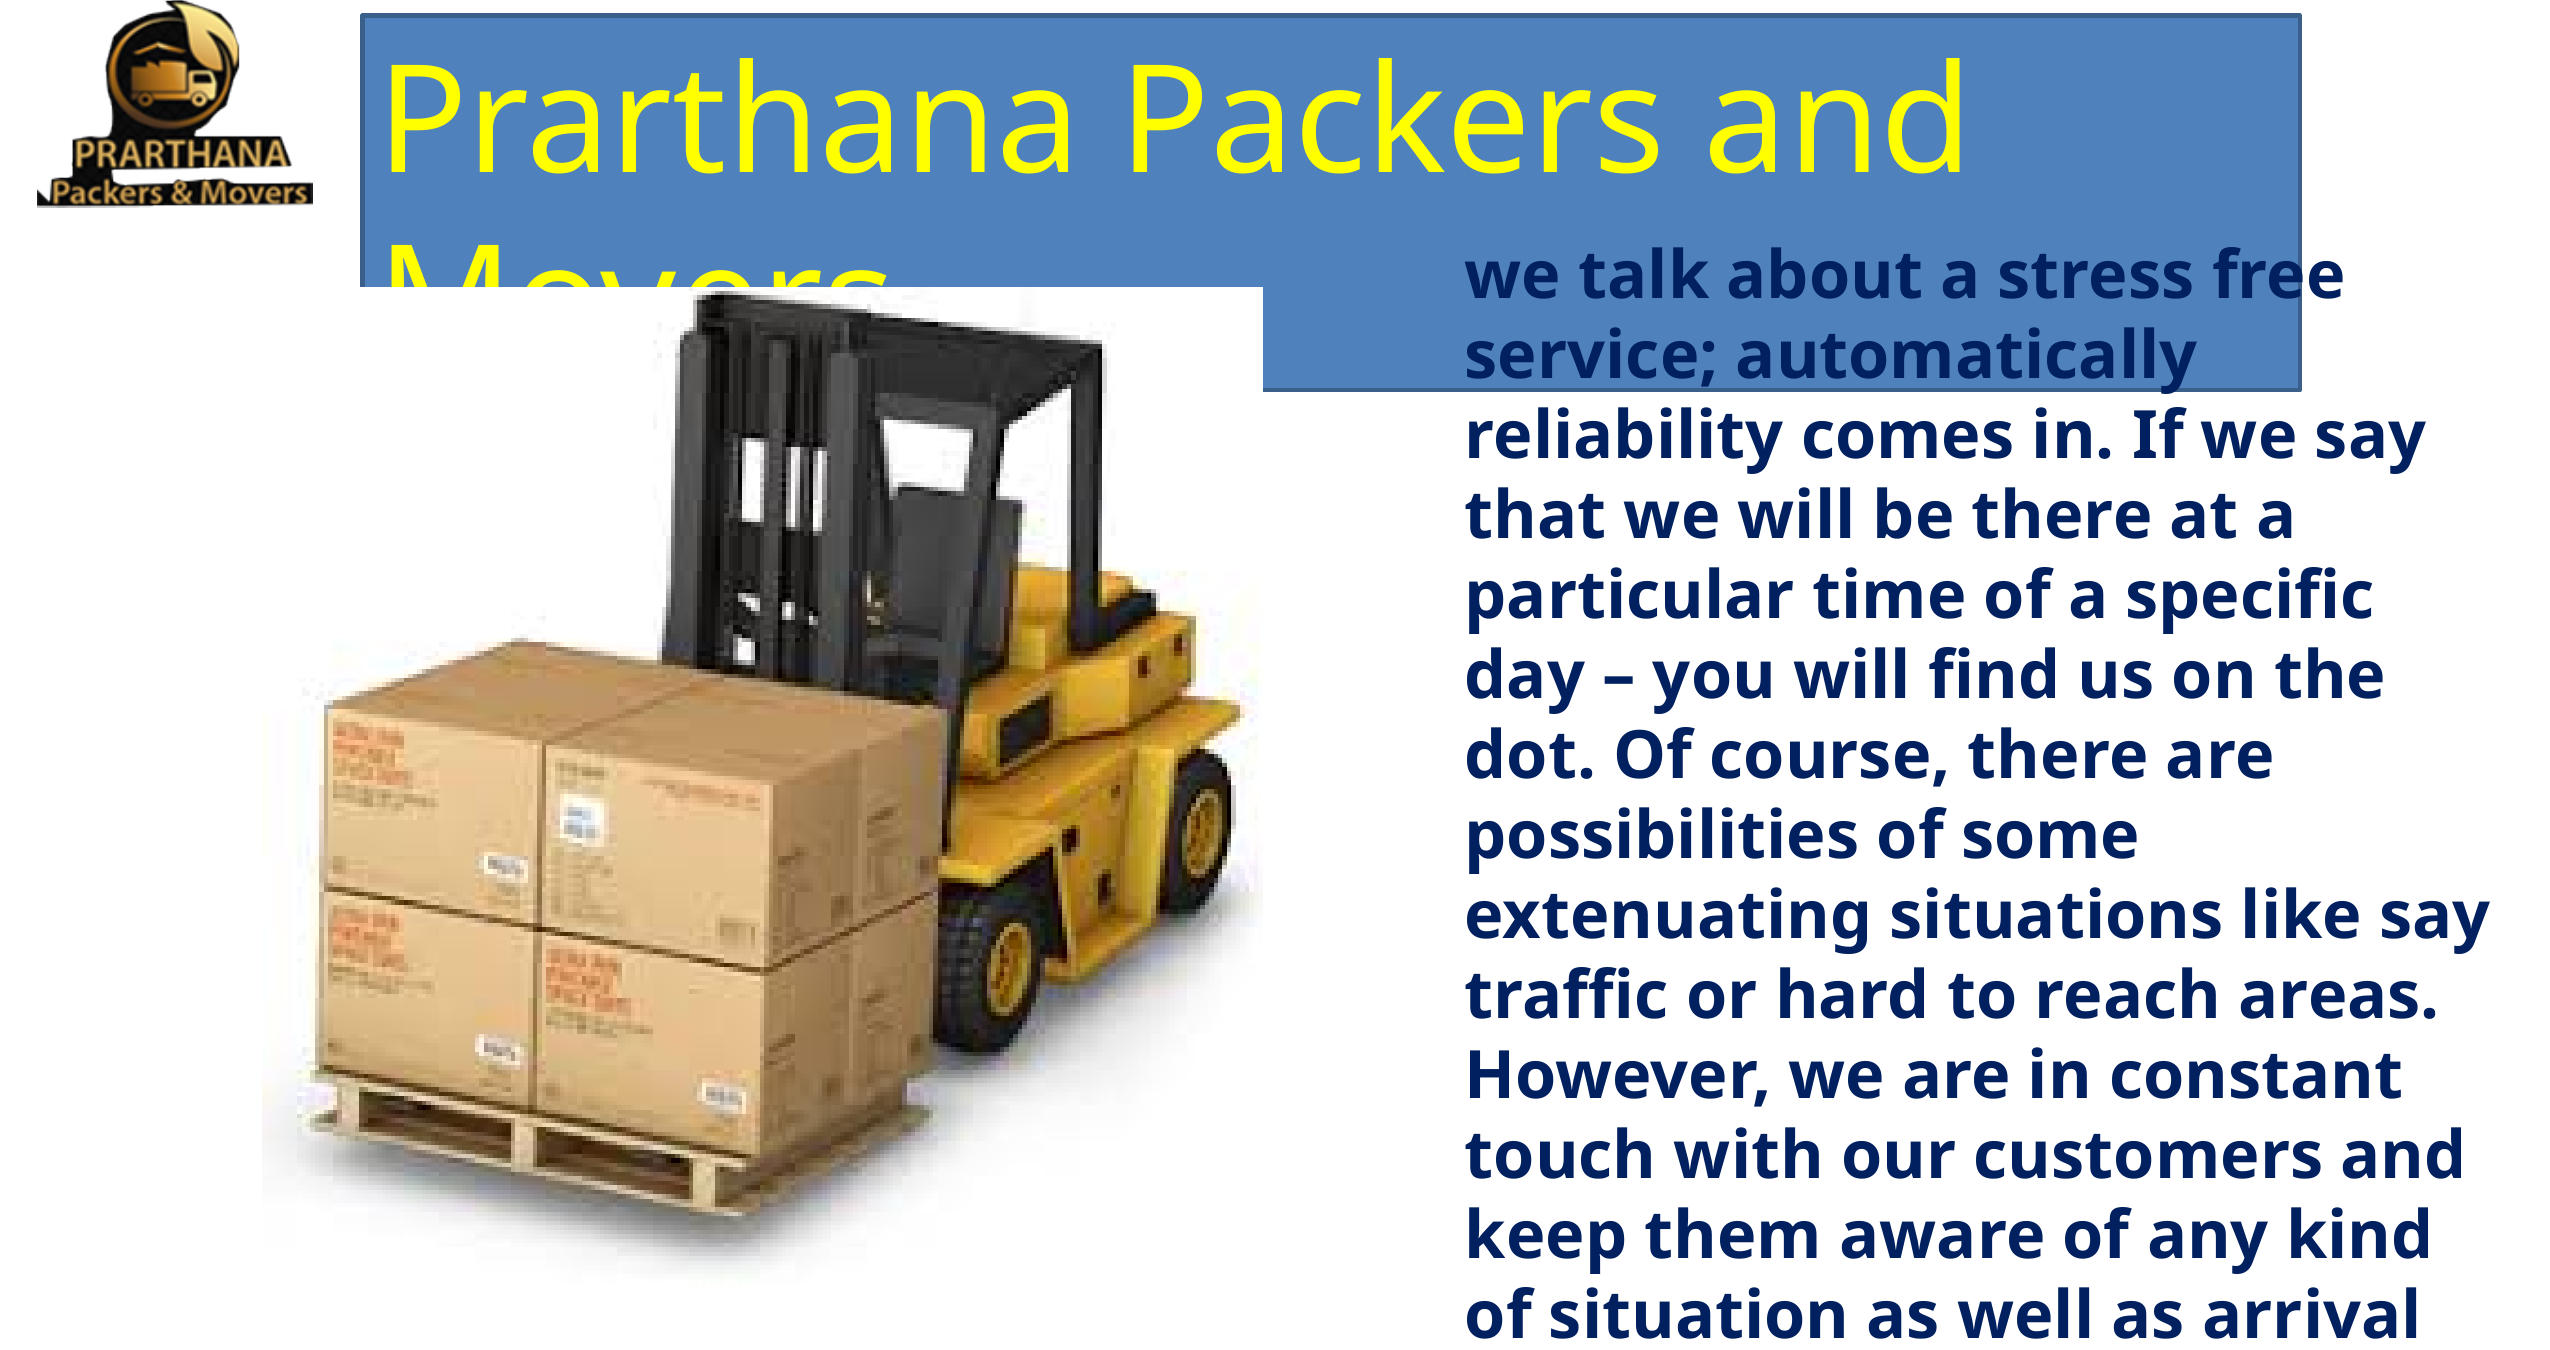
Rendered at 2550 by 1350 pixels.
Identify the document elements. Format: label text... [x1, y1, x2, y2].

text_box we talk about a stress free service; automatically reliability comes in. If we say that we will be there at a particular time of a specific day – you will find us on the dot. Of course, there are possibilities of some extenuating situations like say traffic or hard to reach areas. However, we are in constant touch with our customers and keep them aware of any kind of situation as well as arrival times. [1449, 224, 2525, 1350]
picture [262, 287, 1263, 1288]
text_box Prarthana Packers and Movers [360, 13, 2302, 392]
picture [37, 0, 313, 208]
